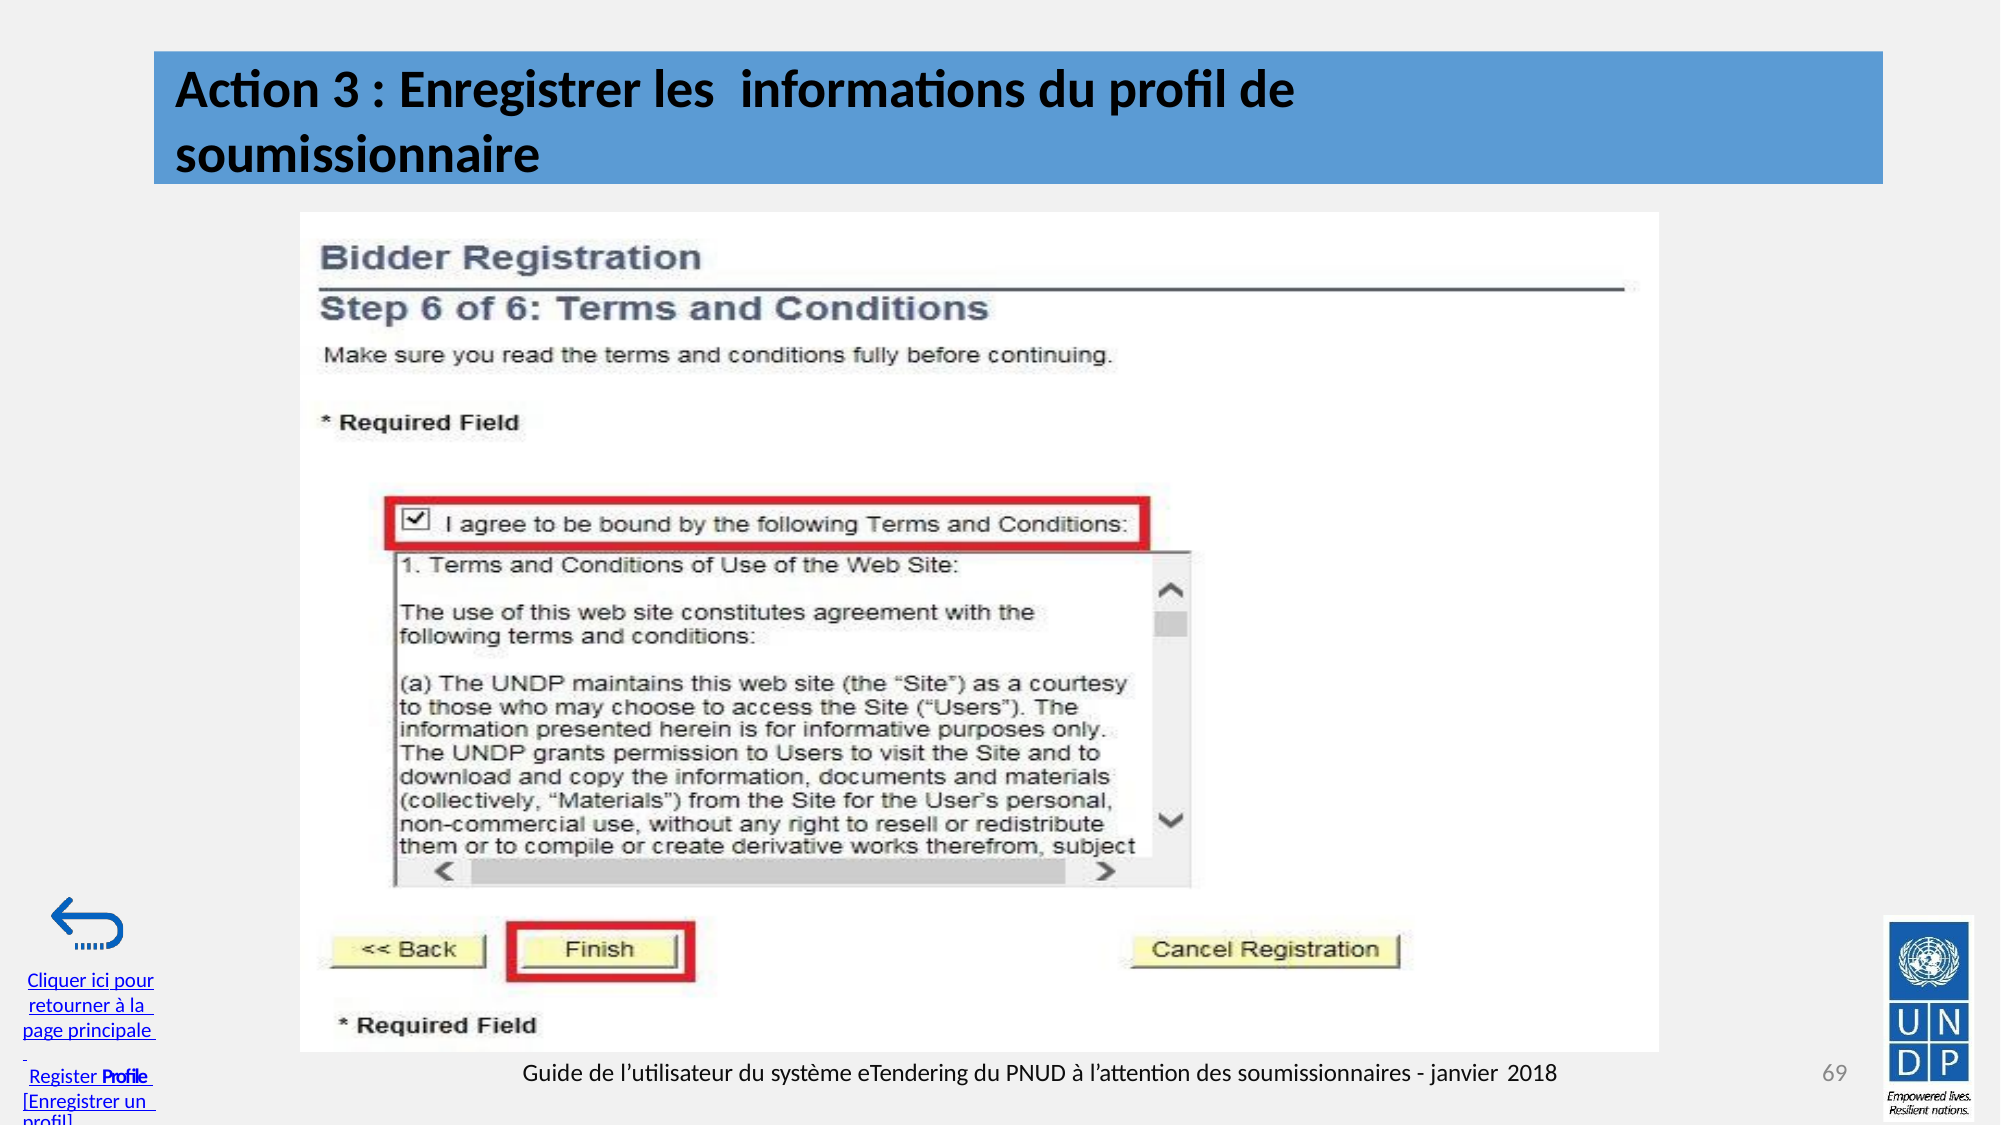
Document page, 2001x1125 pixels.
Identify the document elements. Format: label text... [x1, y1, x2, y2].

title Action 3 : Enregistrer les informations du profil de soumissionnaire [148, 51, 1851, 242]
footer Guide de l’utilisateur du système eTendering du PNUD à l’attention des soumissionnaires - janvier 2018 [520, 1060, 1566, 1125]
text_box [50, 896, 124, 950]
text_box [1851, 51, 1883, 184]
text_box [300, 242, 1660, 1052]
text_box Cliquer ici pour retourner à la page principale Register Profile [Enregistrer un profil] [22, 970, 159, 1092]
text_box [1883, 915, 1975, 1122]
slide_number 69 [1817, 1060, 1852, 1125]
